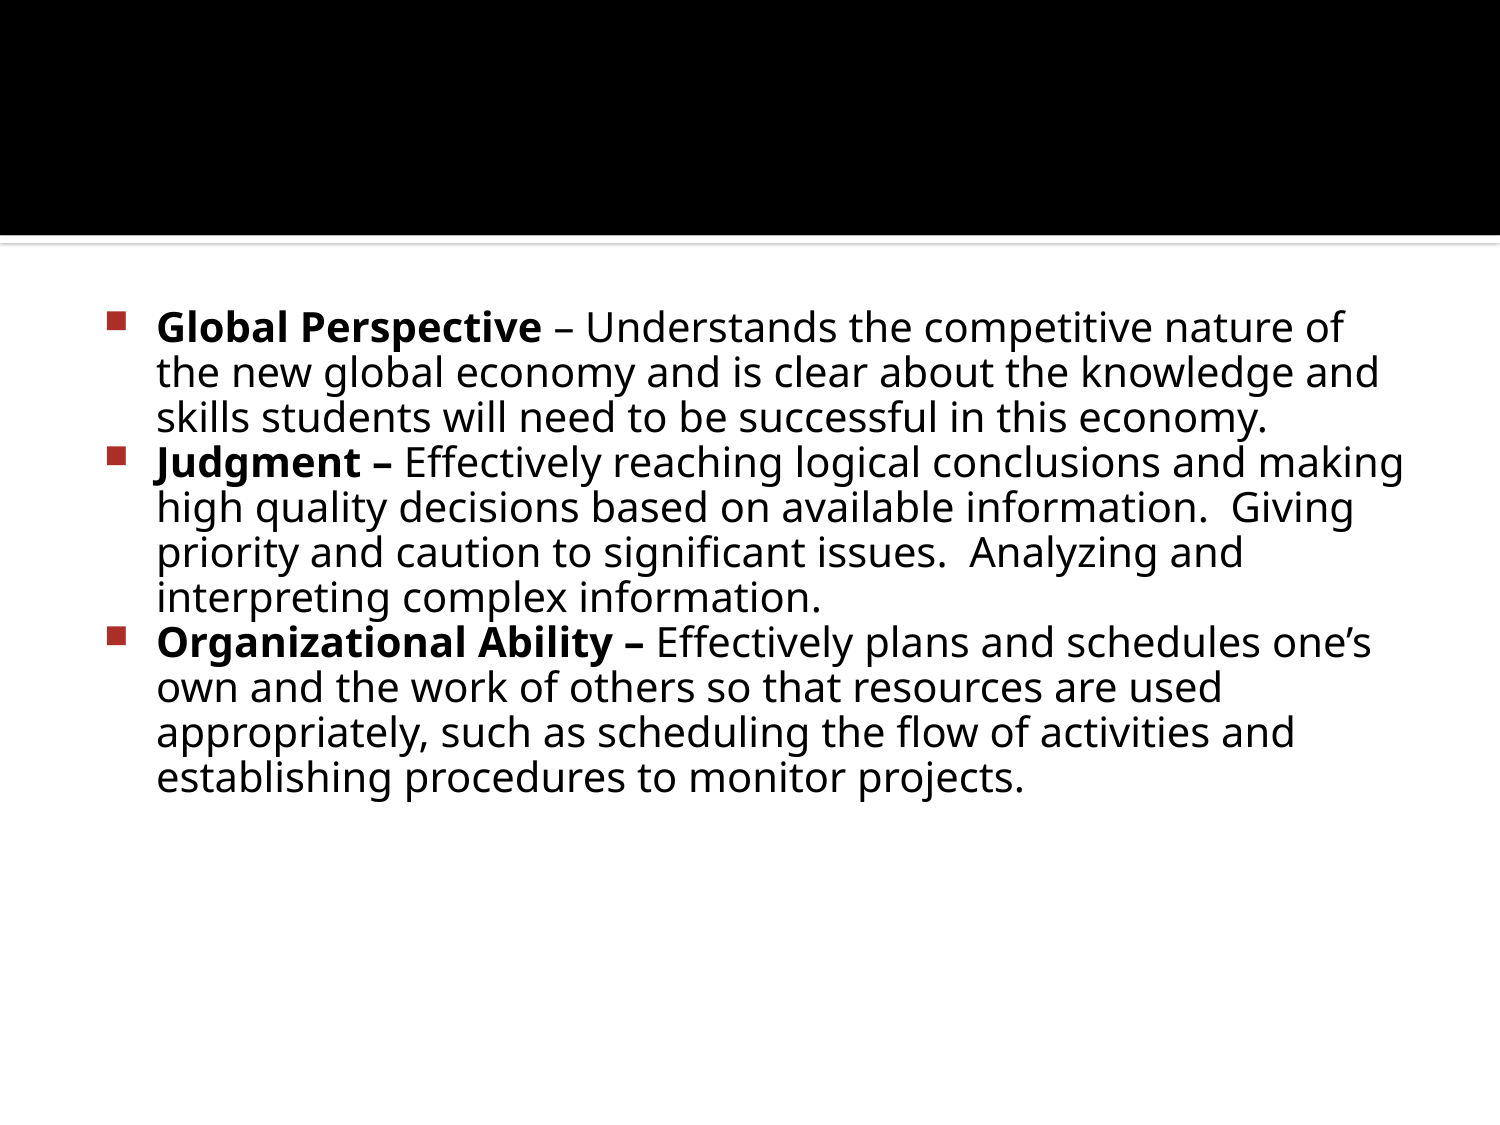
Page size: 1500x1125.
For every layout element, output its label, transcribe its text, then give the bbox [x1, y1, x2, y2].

list Global Perspective – Understands the competitive nature of the new global economy and is clear about the knowledge and skills students will need to be successful in this economy. Judgment – Effectively reaching logical conclusions and making high quality decisions based on available information. Giving priority and caution to significant issues. Analyzing and interpreting complex information. Organizational Ability – Effectively plans and schedules one’s own and the work of others so that resources are used appropriately, such as scheduling the flow of activities and establishing procedures to monitor projects. [75, 291, 1425, 1050]
